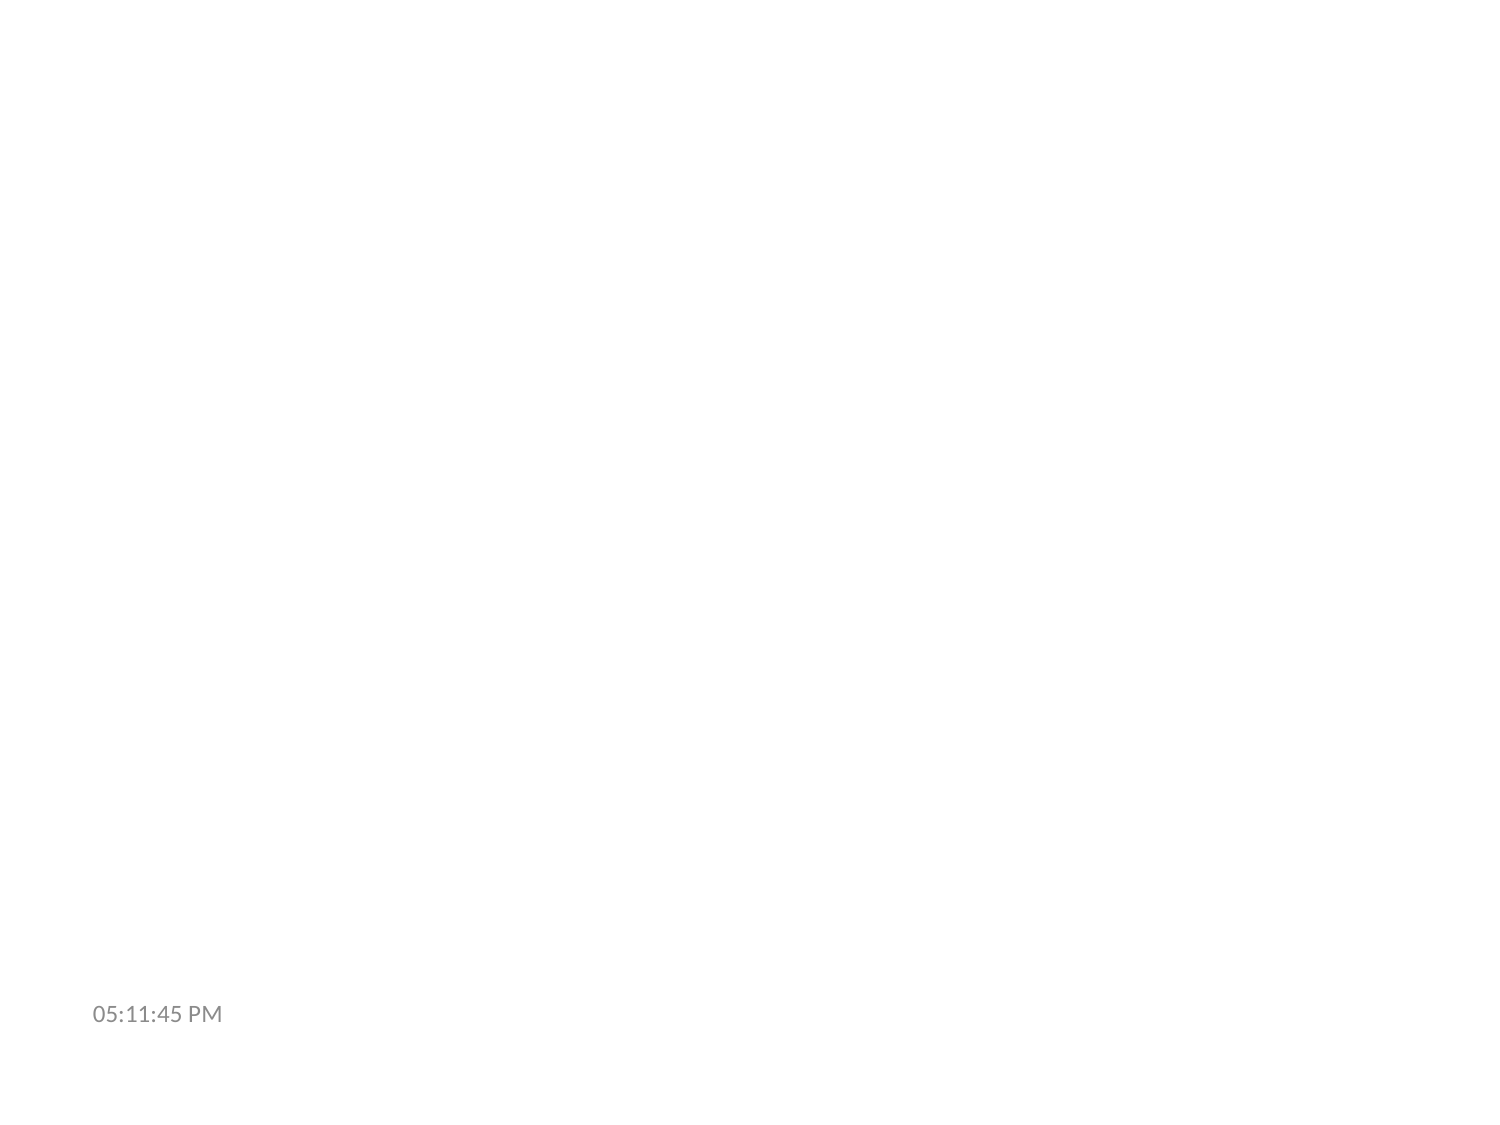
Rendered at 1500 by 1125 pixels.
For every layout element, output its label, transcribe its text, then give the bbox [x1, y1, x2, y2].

text_box 3:35:09 PM [77, 982, 428, 1043]
